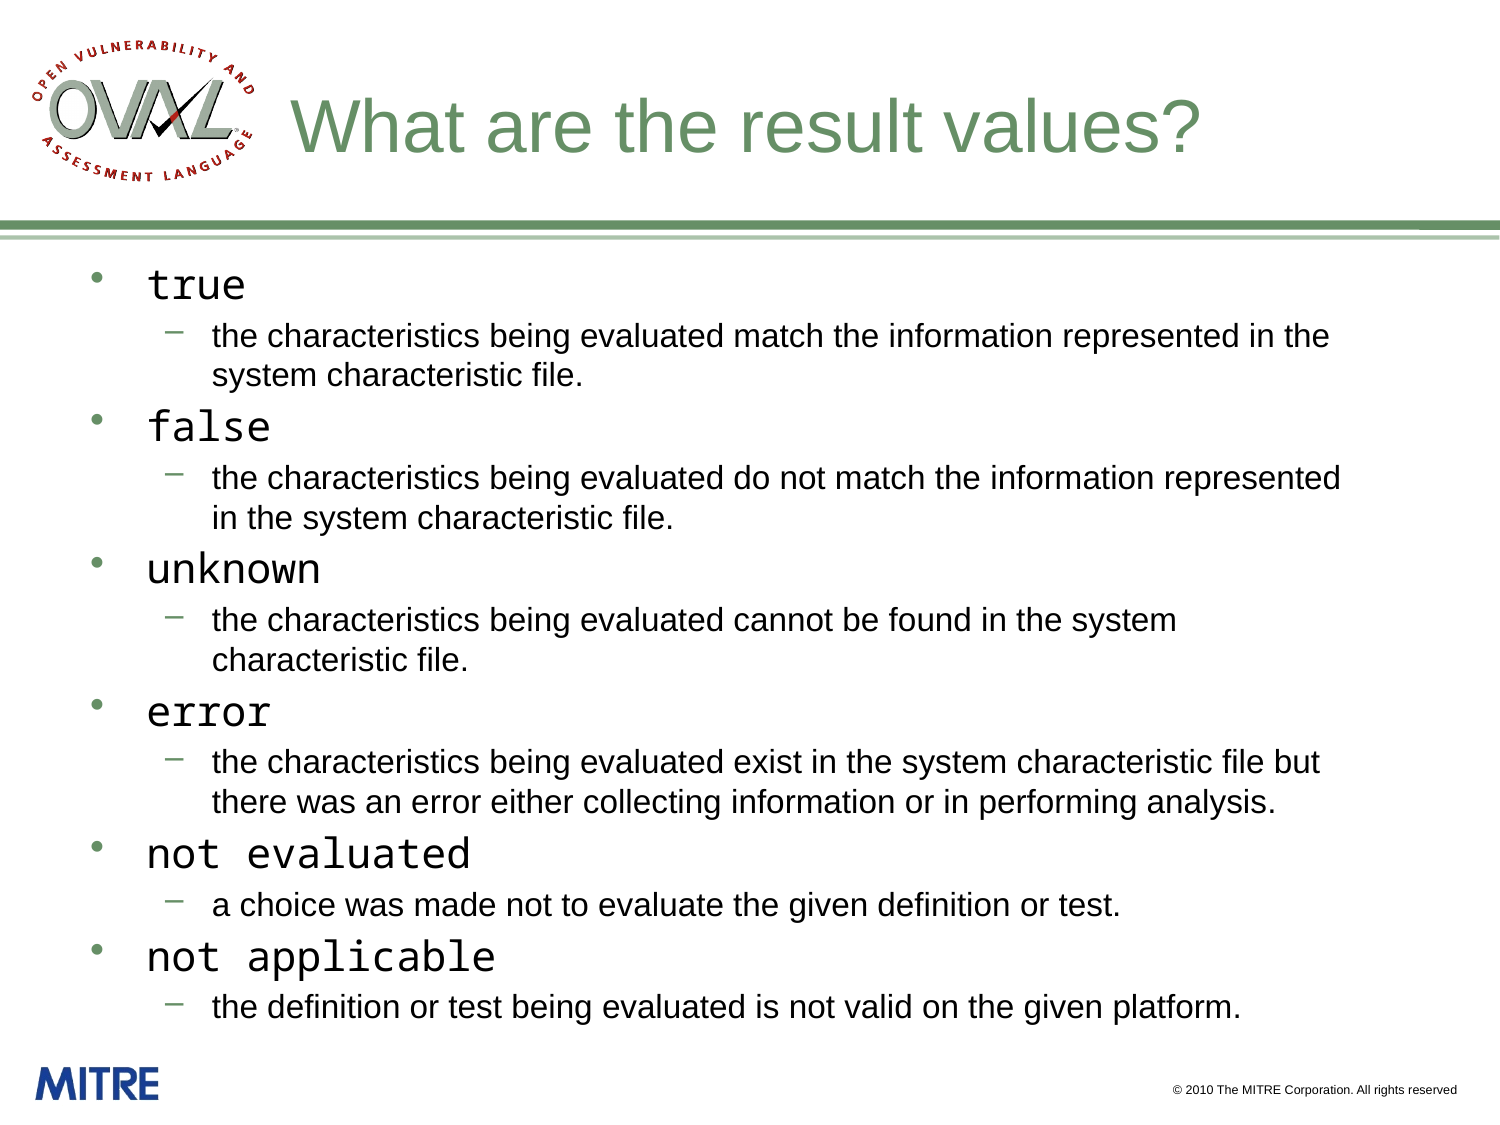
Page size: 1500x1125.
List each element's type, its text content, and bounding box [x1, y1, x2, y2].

picture [30, 1064, 163, 1106]
list true the characteristics being evaluated match the information represented in the system characteristic file. false the characteristics being evaluated do not match the information represented in the system characteristic file. unknown the characteristics being evaluated cannot be found in the system characteristic file. error the characteristics being evaluated exist in the system characteristic file but there was an error either collecting information or in performing analysis. not evaluated a choice was made not to evaluate the given definition or test. not applicable the definition or test being evaluated is not valid on the given platform. [74, 249, 1388, 1051]
title What are the result values? [274, 44, 1500, 201]
picture [0, 0, 313, 238]
